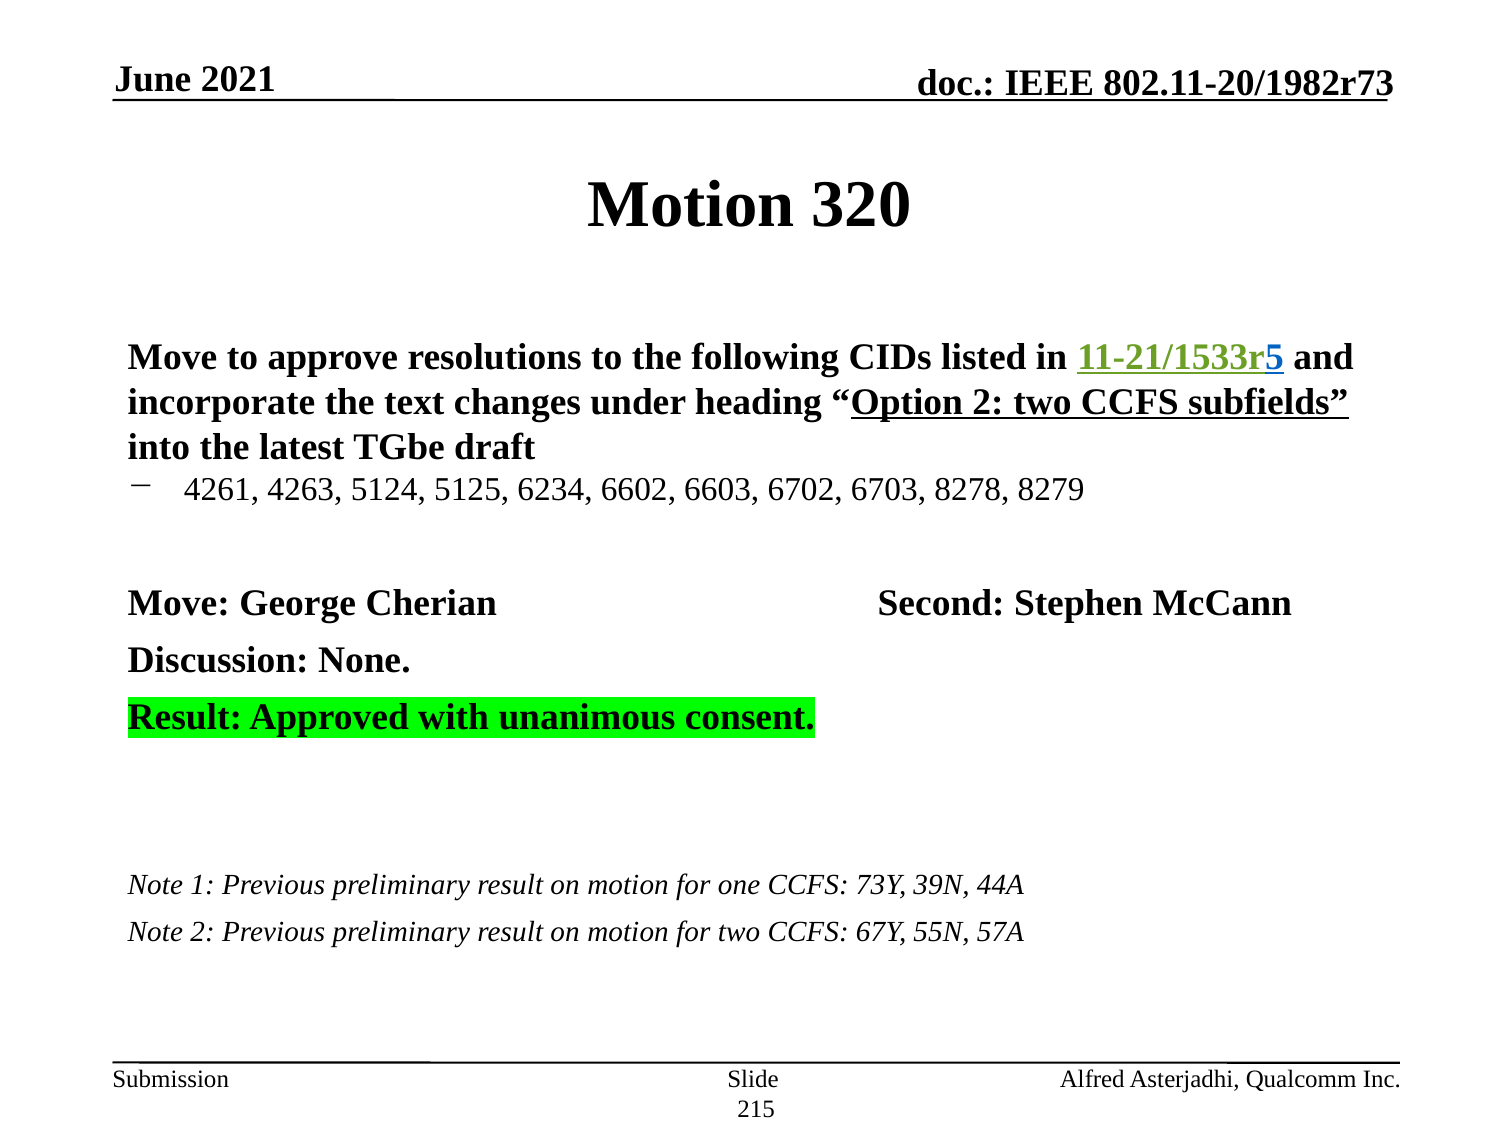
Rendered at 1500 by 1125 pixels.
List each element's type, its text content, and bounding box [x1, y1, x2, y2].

slide_number Slide 215 [712, 1061, 800, 1123]
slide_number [114, 54, 423, 100]
list Move to approve resolutions to the following CIDs listed in 11-21/1533r5 and incorporate the text changes under heading “Option 2: two CCFS subfields” into the latest TGbe draft 4261, 4263, 5124, 5125, 6234, 6602, 6603, 6702, 6703, 8278, 8279 Move: George Cherian Second: Stephen McCann Discussion: None. Result: Approved with unanimous consent. Note 1: Previous preliminary result on motion for one CCFS: 73Y, 39N, 44A Note 2: Previous preliminary result on motion for two CCFS: 67Y, 55N, 57A [112, 324, 1388, 1063]
footer Alfred Asterjadhi, Qualcomm Inc. [878, 1061, 1402, 1093]
title Motion 320 [112, 112, 1388, 288]
